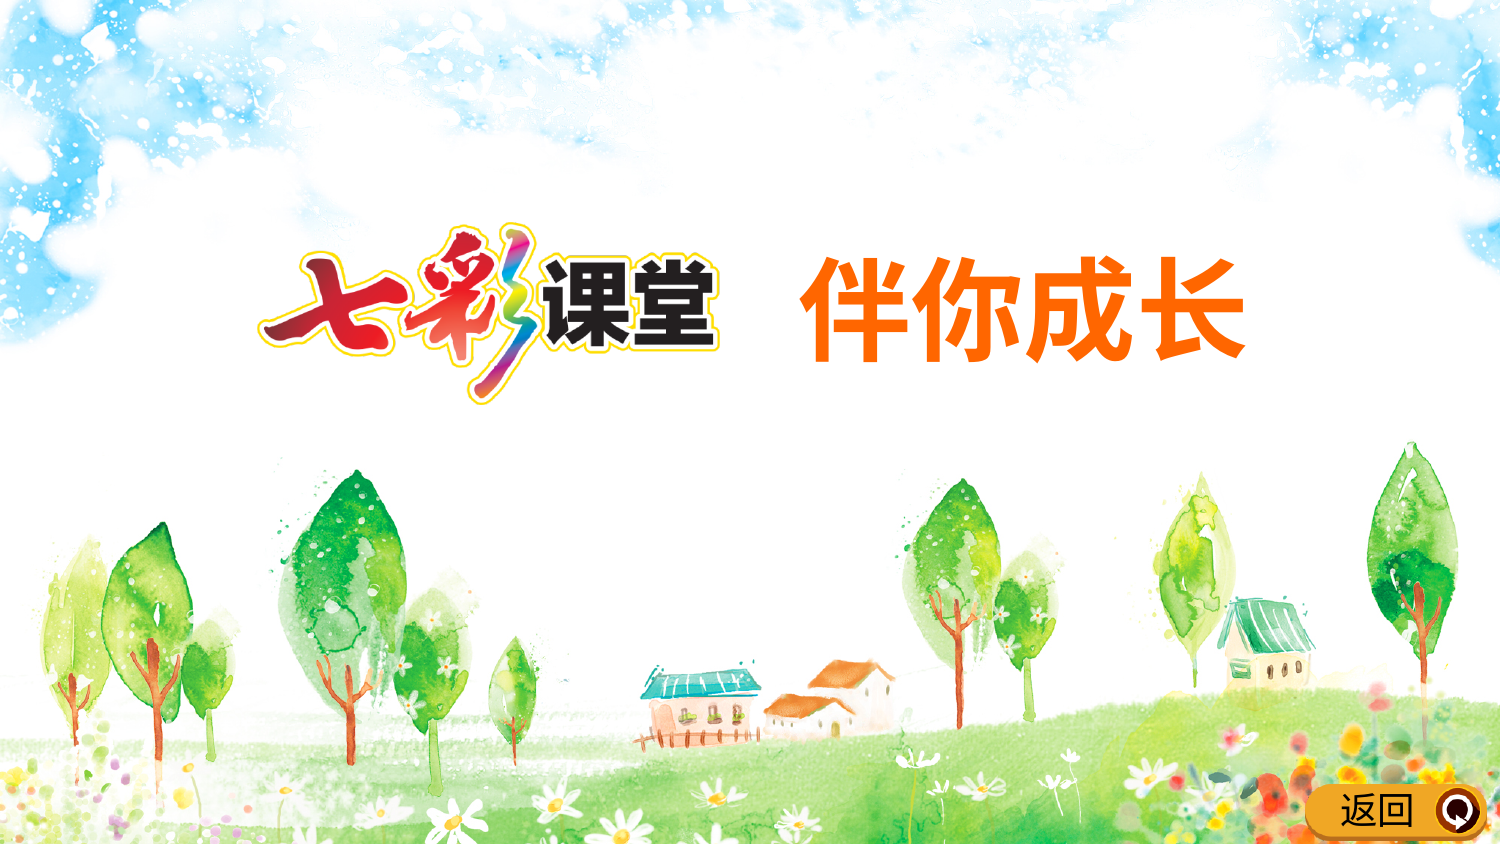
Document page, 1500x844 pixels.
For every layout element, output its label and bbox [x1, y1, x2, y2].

text_box [253, 220, 1316, 407]
picture [0, 0, 1500, 844]
